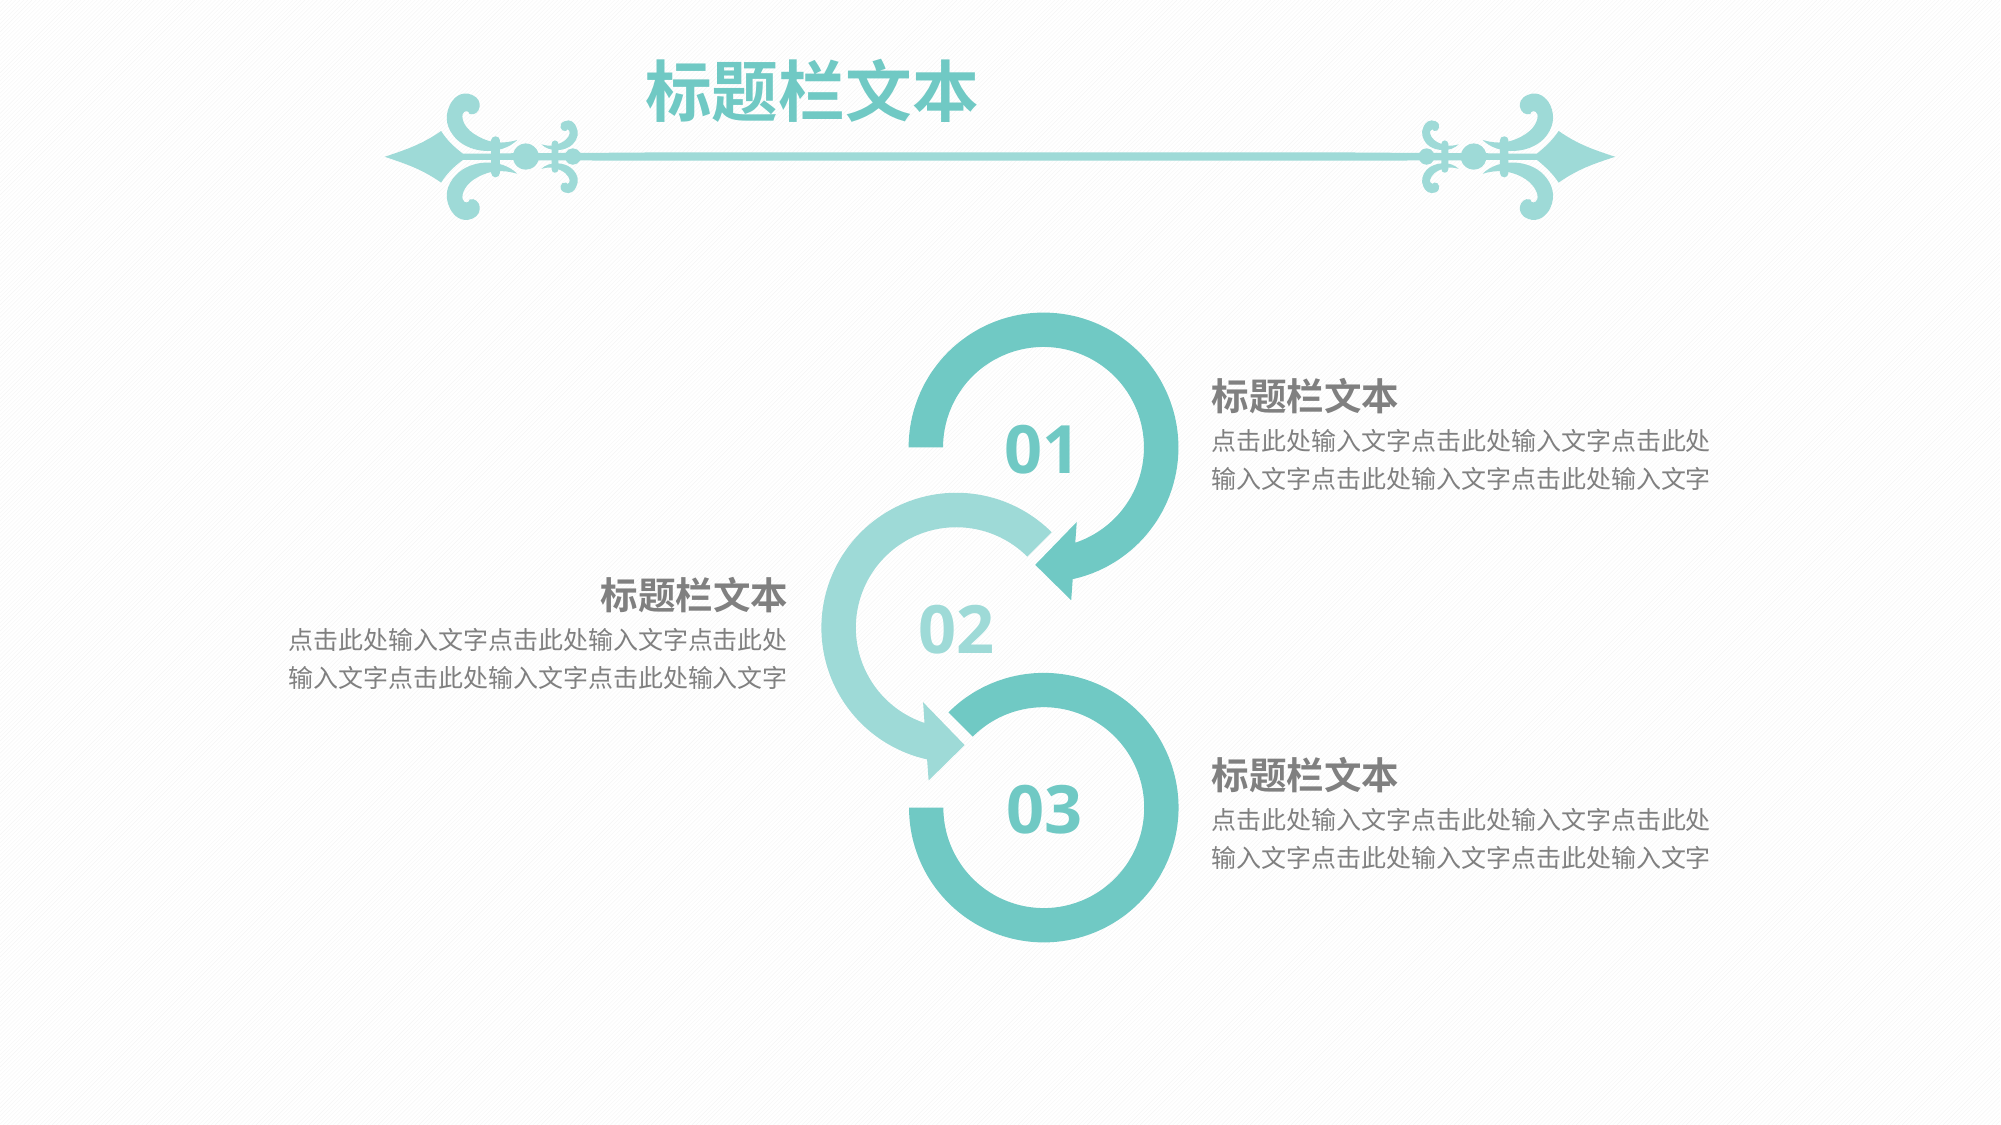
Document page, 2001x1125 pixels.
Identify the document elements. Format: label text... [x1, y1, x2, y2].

text_box 标题栏文本 [630, 42, 1370, 90]
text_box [799, 290, 1201, 943]
text_box 标题栏文本 点击此处输入文字点击此处输入文字点击此处输入文字点击此处输入文字点击此处输入文字 [1201, 354, 1737, 501]
text_box 标题栏文本 点击此处输入文字点击此处输入文字点击此处输入文字点击此处输入文字点击此处输入文字 [1201, 733, 1737, 880]
text_box 标题栏文本 点击此处输入文字点击此处输入文字点击此处输入文字点击此处输入文字点击此处输入文字 [263, 553, 799, 700]
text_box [384, 90, 1616, 224]
